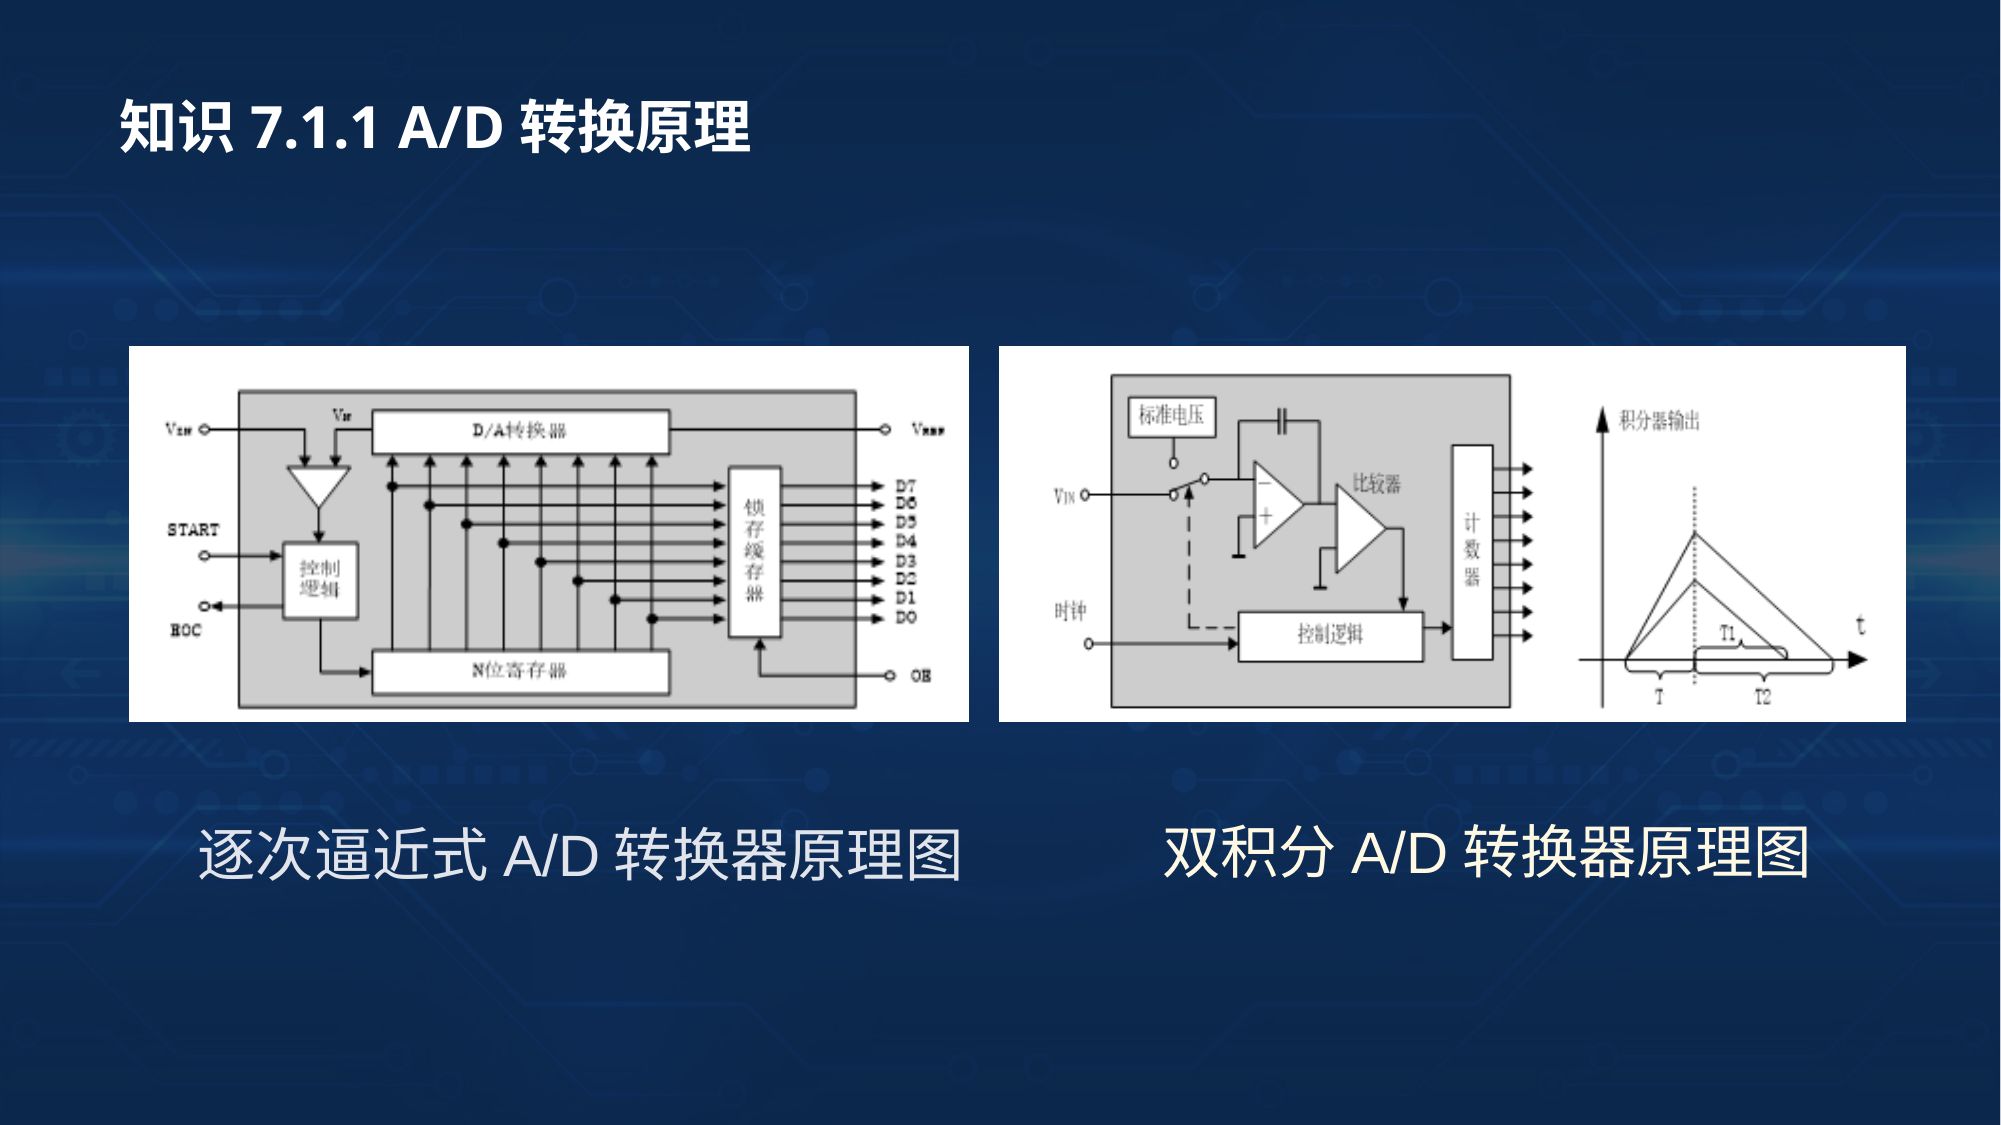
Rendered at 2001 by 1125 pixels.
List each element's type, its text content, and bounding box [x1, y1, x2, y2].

text_box 双积分A/D转换器原理图 [1147, 808, 1827, 893]
text_box 逐次逼近式A/D转换器原理图 [183, 811, 979, 896]
picture [999, 346, 1906, 723]
picture [129, 346, 970, 723]
text_box 知识7.1.1 A/D转换原理 [104, 83, 939, 168]
